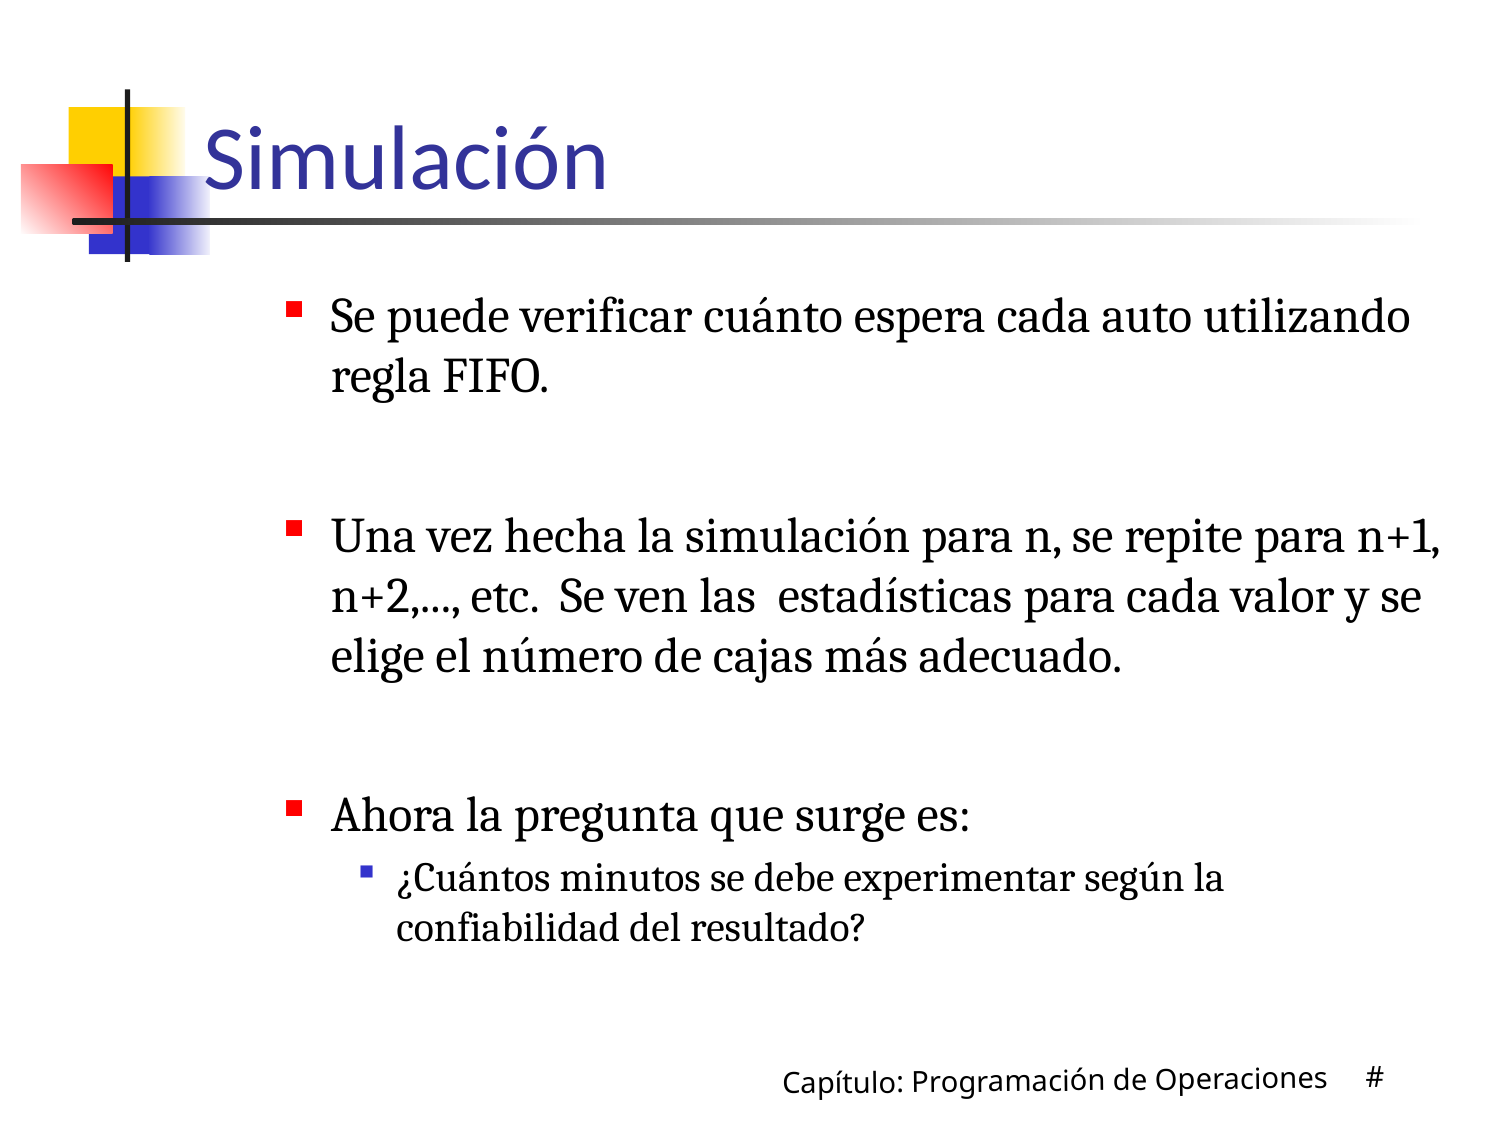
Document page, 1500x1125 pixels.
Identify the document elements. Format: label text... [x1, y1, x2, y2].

title Simulación [188, 27, 1468, 216]
footer Capítulo: Programación de Operaciones # [757, 1024, 1410, 1109]
list Se puede verificar cuánto espera cada auto utilizando regla FIFO. Una vez hecha la simulación para n, se repite para n+1, n+2,..., etc. Se ven las estadísticas para cada valor y se elige el número de cajas más adecuado. Ahora la pregunta que surge es: ¿Cuántos minutos se debe experimentar según la confiabilidad del resultado? [193, 274, 1470, 1007]
